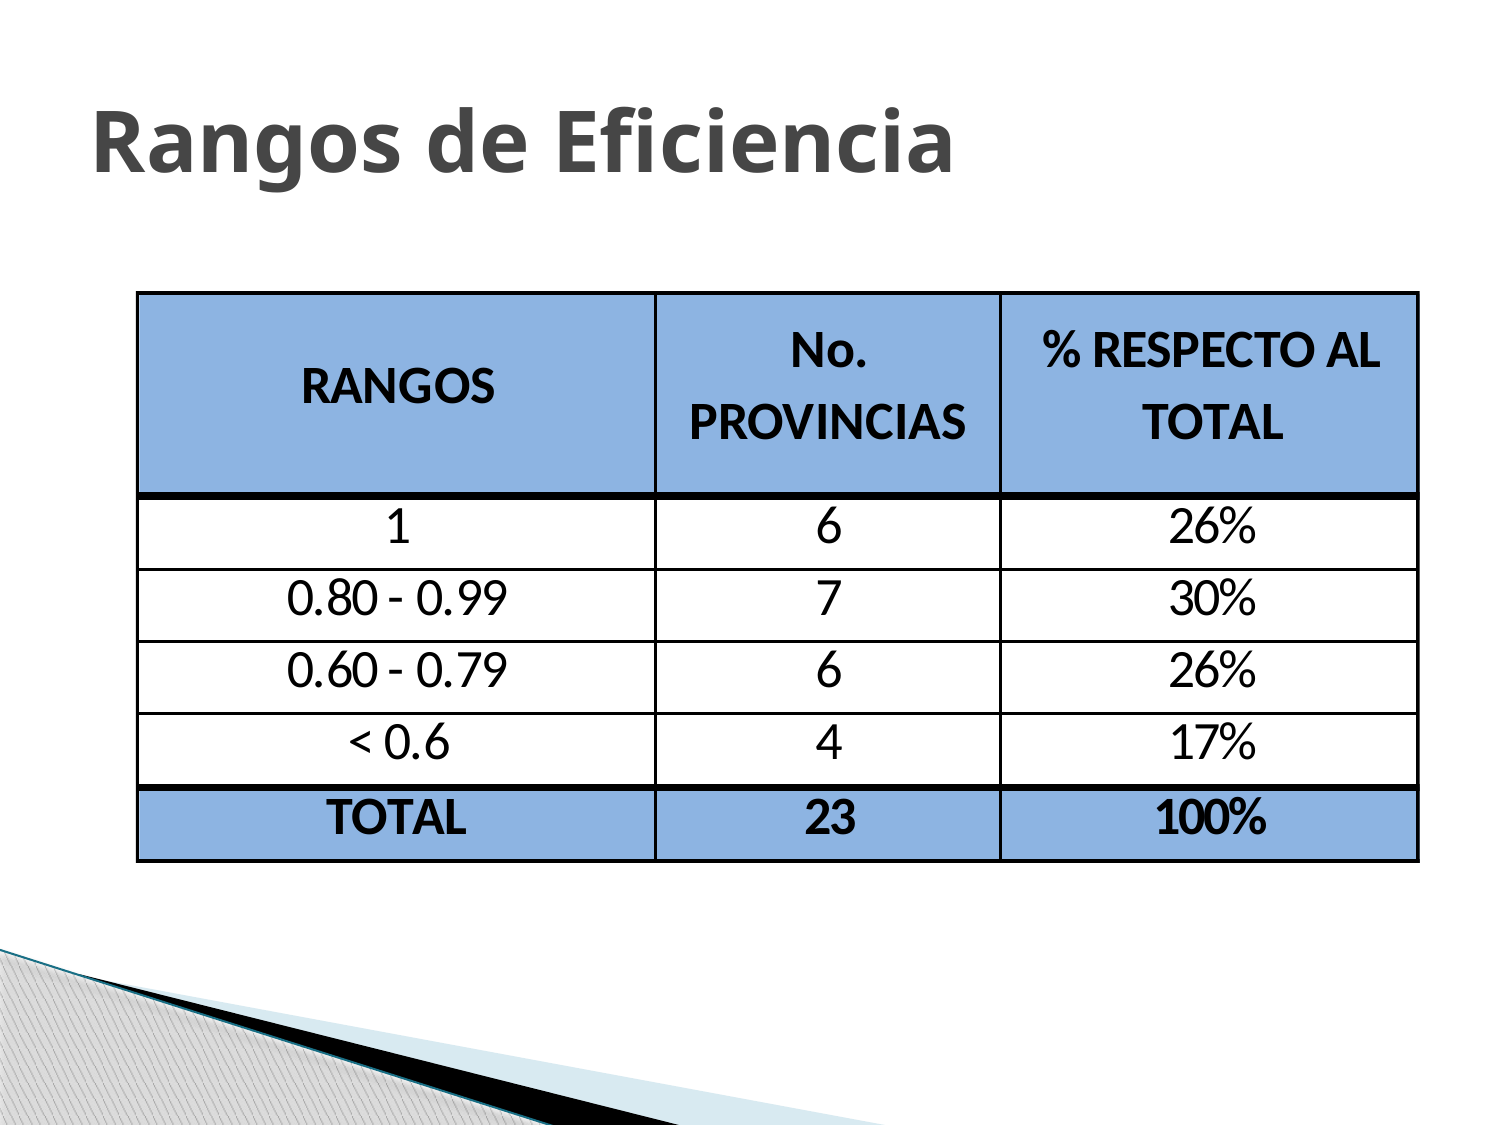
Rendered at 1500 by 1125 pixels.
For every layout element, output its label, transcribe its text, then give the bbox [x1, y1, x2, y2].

title Rangos de Eficiencia [75, 45, 1425, 233]
picture [135, 290, 1424, 867]
